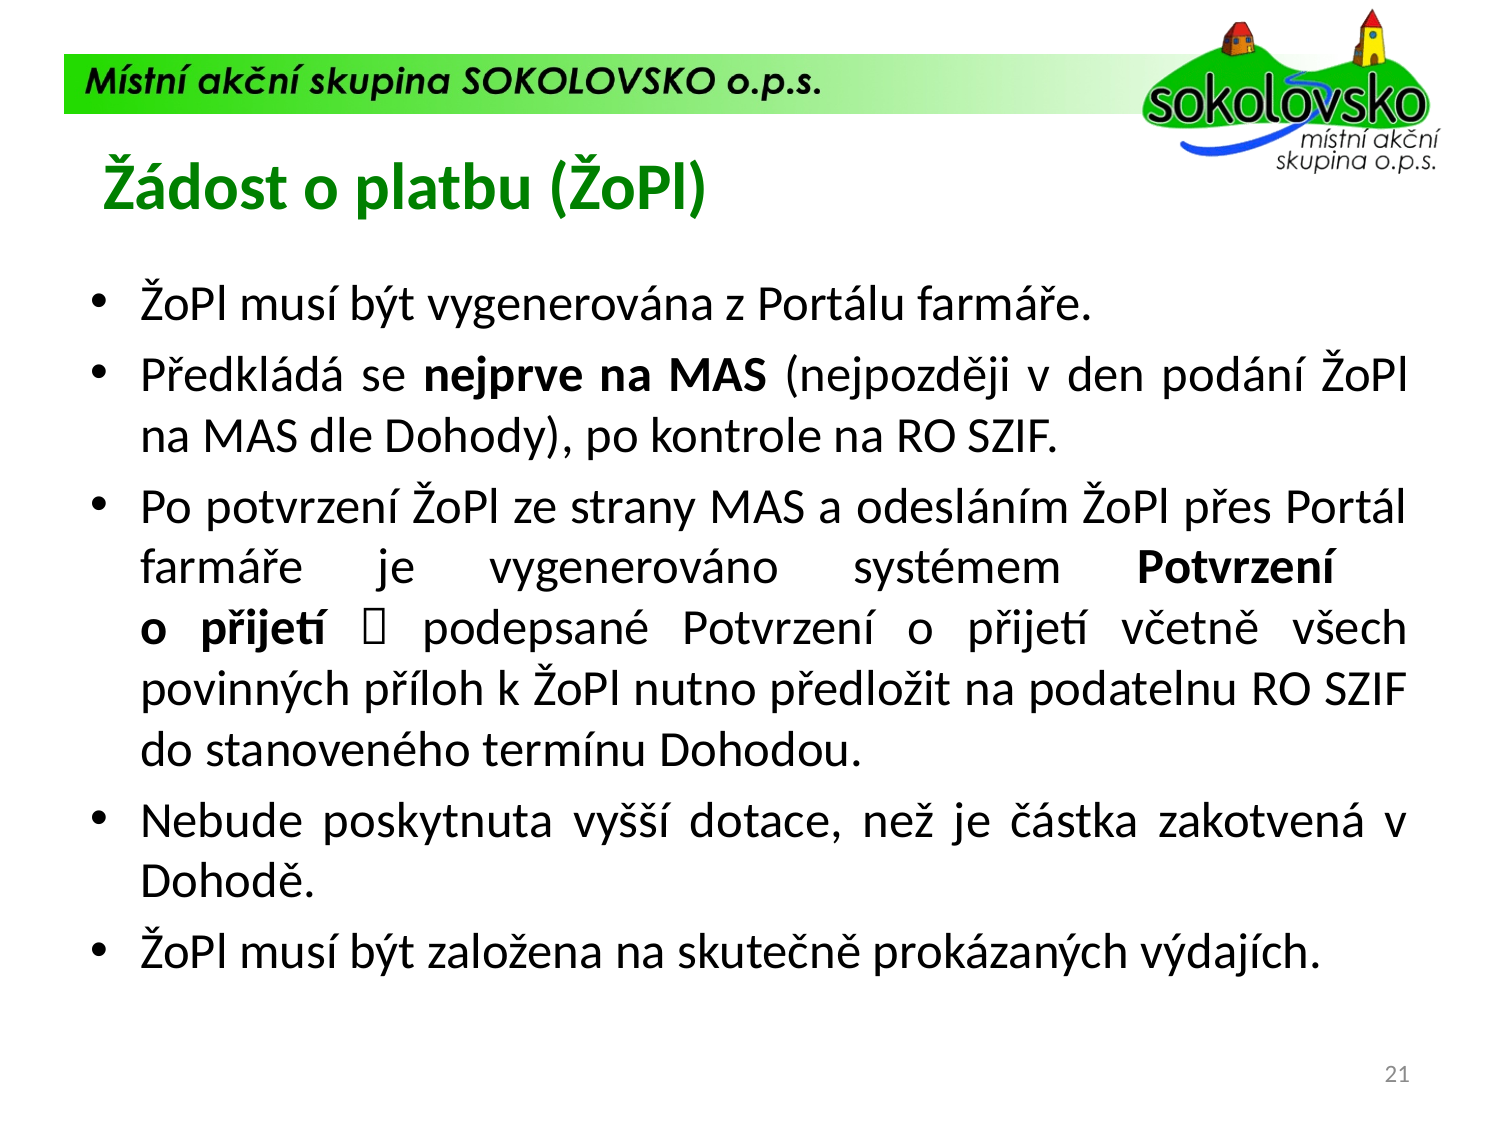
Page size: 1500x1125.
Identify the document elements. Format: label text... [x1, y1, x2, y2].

slide_number 21 [1074, 1042, 1425, 1103]
text_box Žádost o platbu (ŽoPl) [88, 135, 1247, 231]
list ŽoPl musí být vygenerována z Portálu farmáře. Předkládá se nejprve na MAS (nejpozději v den podání ŽoPl na MAS dle Dohody), po kontrole na RO SZIF. Po potvrzení ŽoPl ze strany MAS a odesláním ŽoPl přes Portál farmáře je vygenerováno systémem Potvrzení o přijetí  podepsané Potvrzení o přijetí včetně všech povinných příloh k ŽoPl nutno předložit na podatelnu RO SZIF do stanoveného termínu Dohodou. Nebude poskytnuta vyšší dotace, než je částka zakotvená v Dohodě. ŽoPl musí být založena na skutečně prokázaných výdajích. [75, 262, 1425, 1005]
picture [64, 0, 1455, 197]
